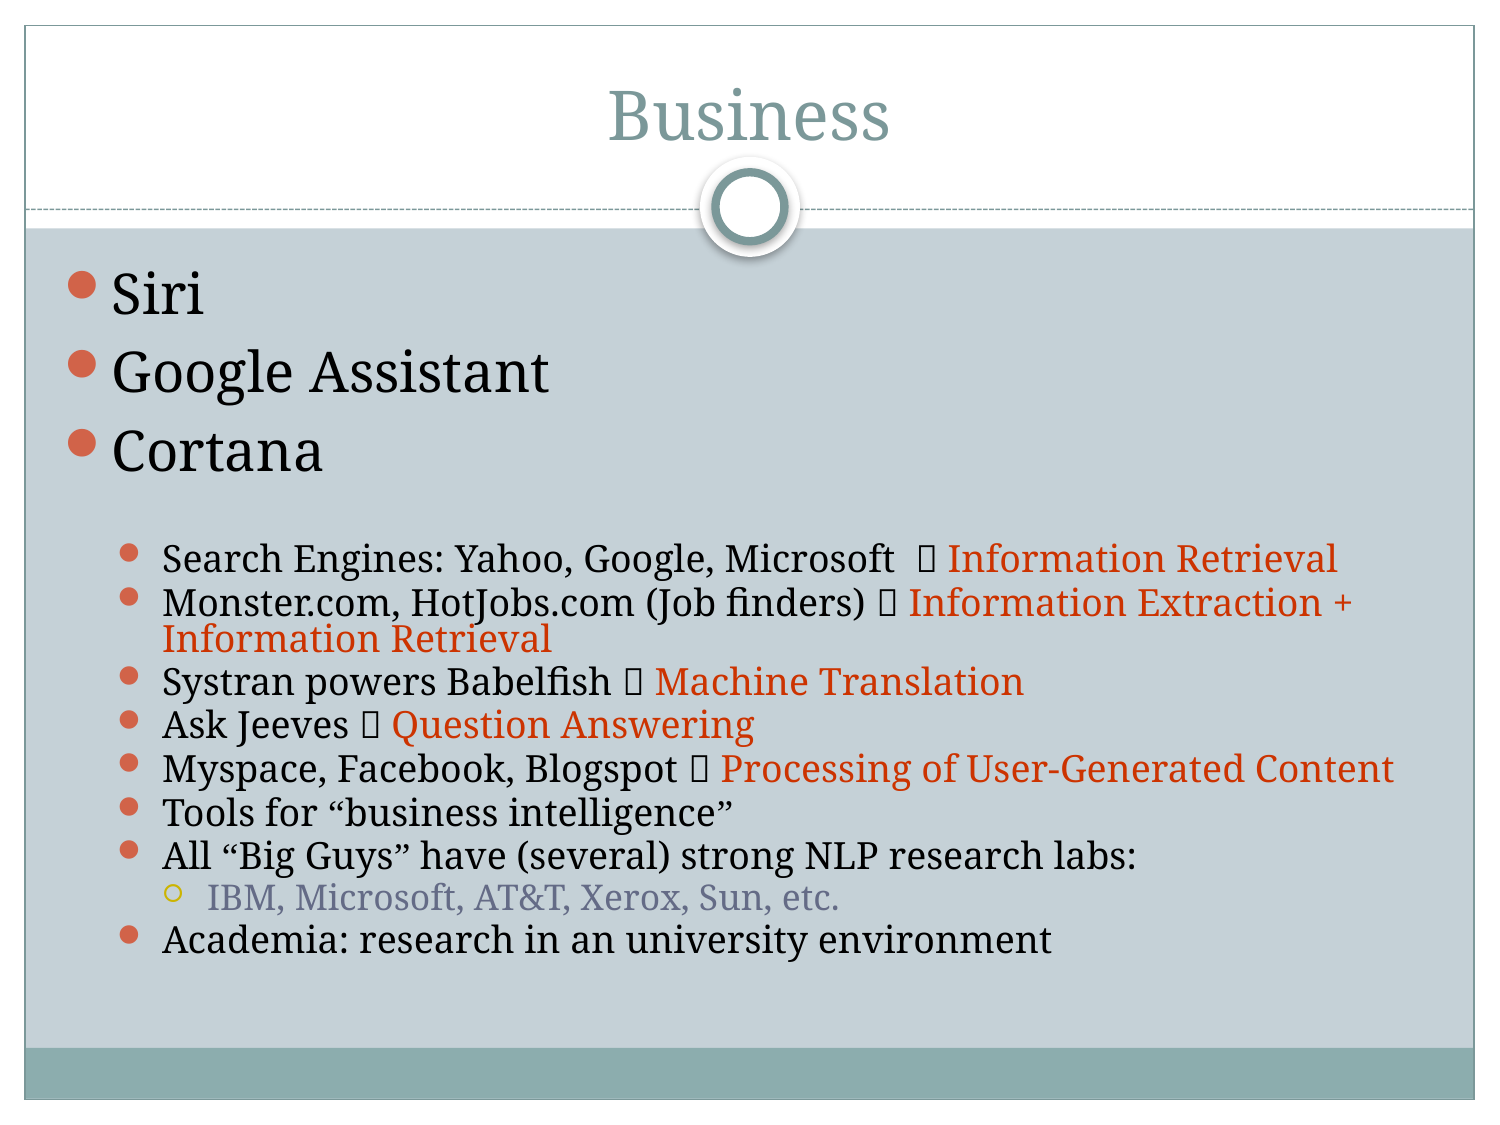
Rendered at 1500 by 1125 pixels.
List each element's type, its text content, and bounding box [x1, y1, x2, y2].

title Business [49, 37, 1450, 162]
list Siri Google Assistant Cortana [49, 250, 1445, 1001]
text_box Search Engines: Yahoo, Google, Microsoft  Information Retrieval Monster.com, HotJobs.com (Job finders)  Information Extraction + Information Retrieval Systran powers Babelfish  Machine Translation Ask Jeeves  Question Answering Myspace, Facebook, Blogspot  Processing of User-Generated Content Tools for “business intelligence” All “Big Guys” have (several) strong NLP research labs: IBM, Microsoft, AT&T, Xerox, Sun, etc. Academia: research in an university environment [102, 536, 1500, 1049]
